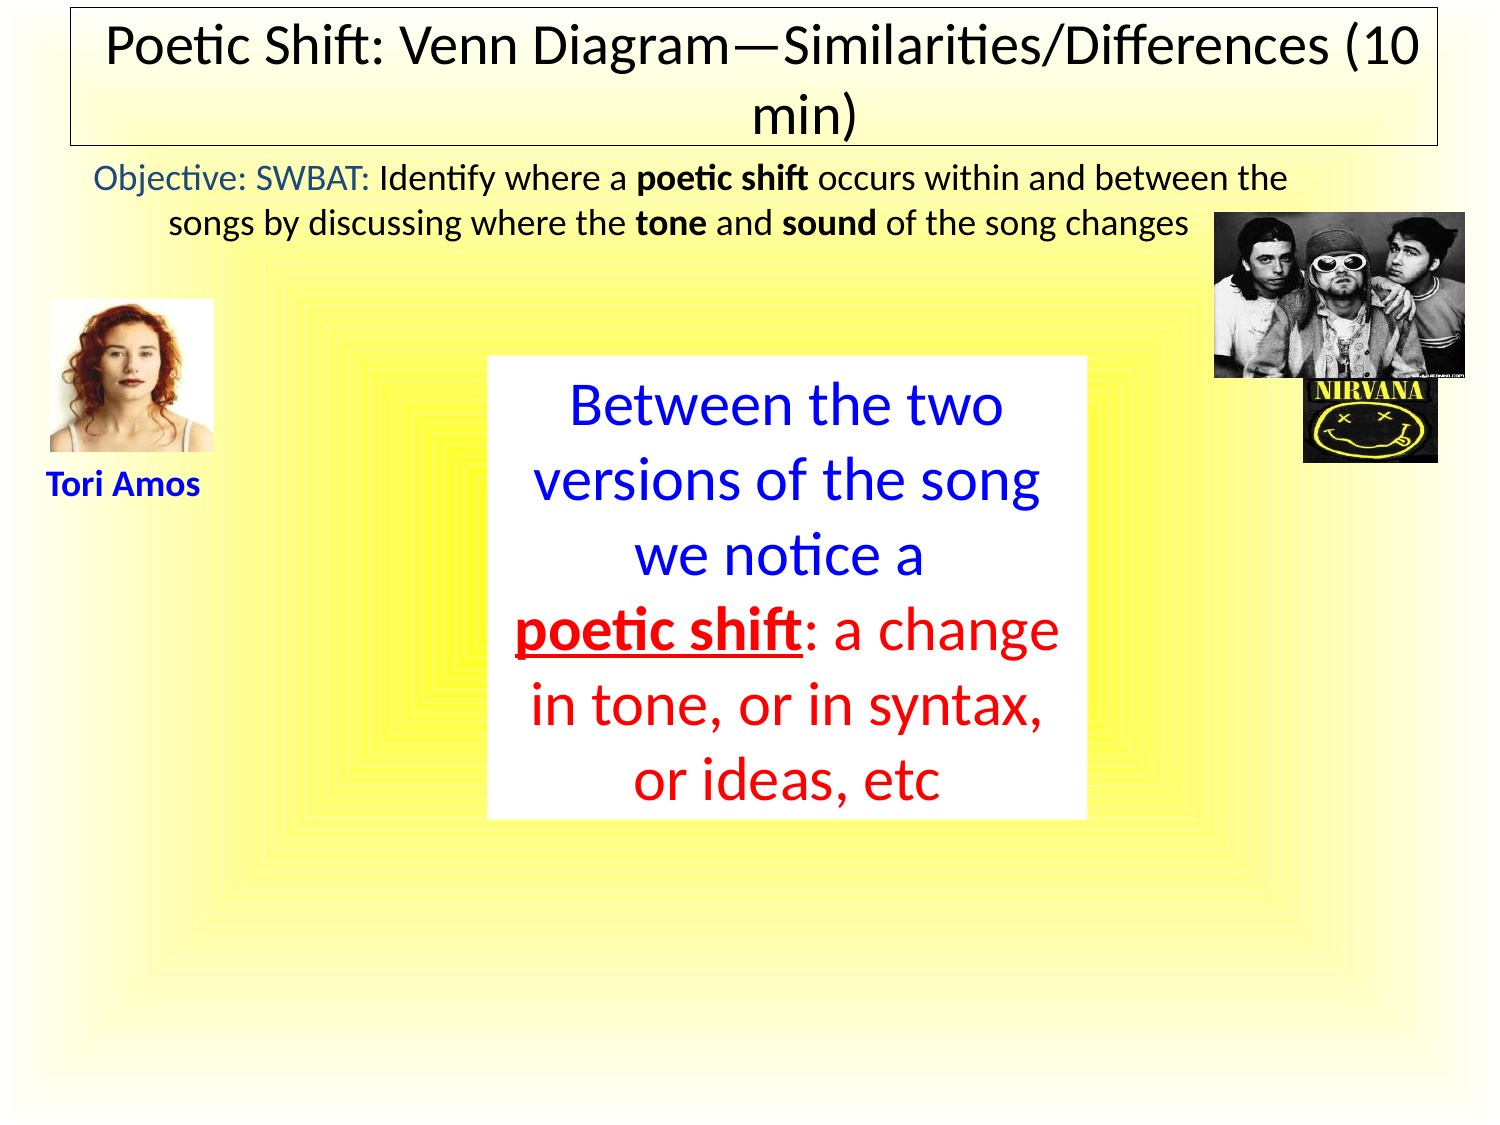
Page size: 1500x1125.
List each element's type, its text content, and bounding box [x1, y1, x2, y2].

title Poetic Shift: Venn Diagram—Similarities/Differences (10 min) [70, 7, 1438, 146]
text_box Between the two versions of the song we notice a poetic shift: a change in tone, or in syntax, or ideas, etc [487, 355, 1088, 820]
text_box Objective: SWBAT: Identify where a poetic shift occurs within and between the songs by discussing where the tone and sound of the song changes [0, 145, 1317, 296]
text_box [49, 299, 214, 490]
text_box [1214, 212, 1465, 463]
